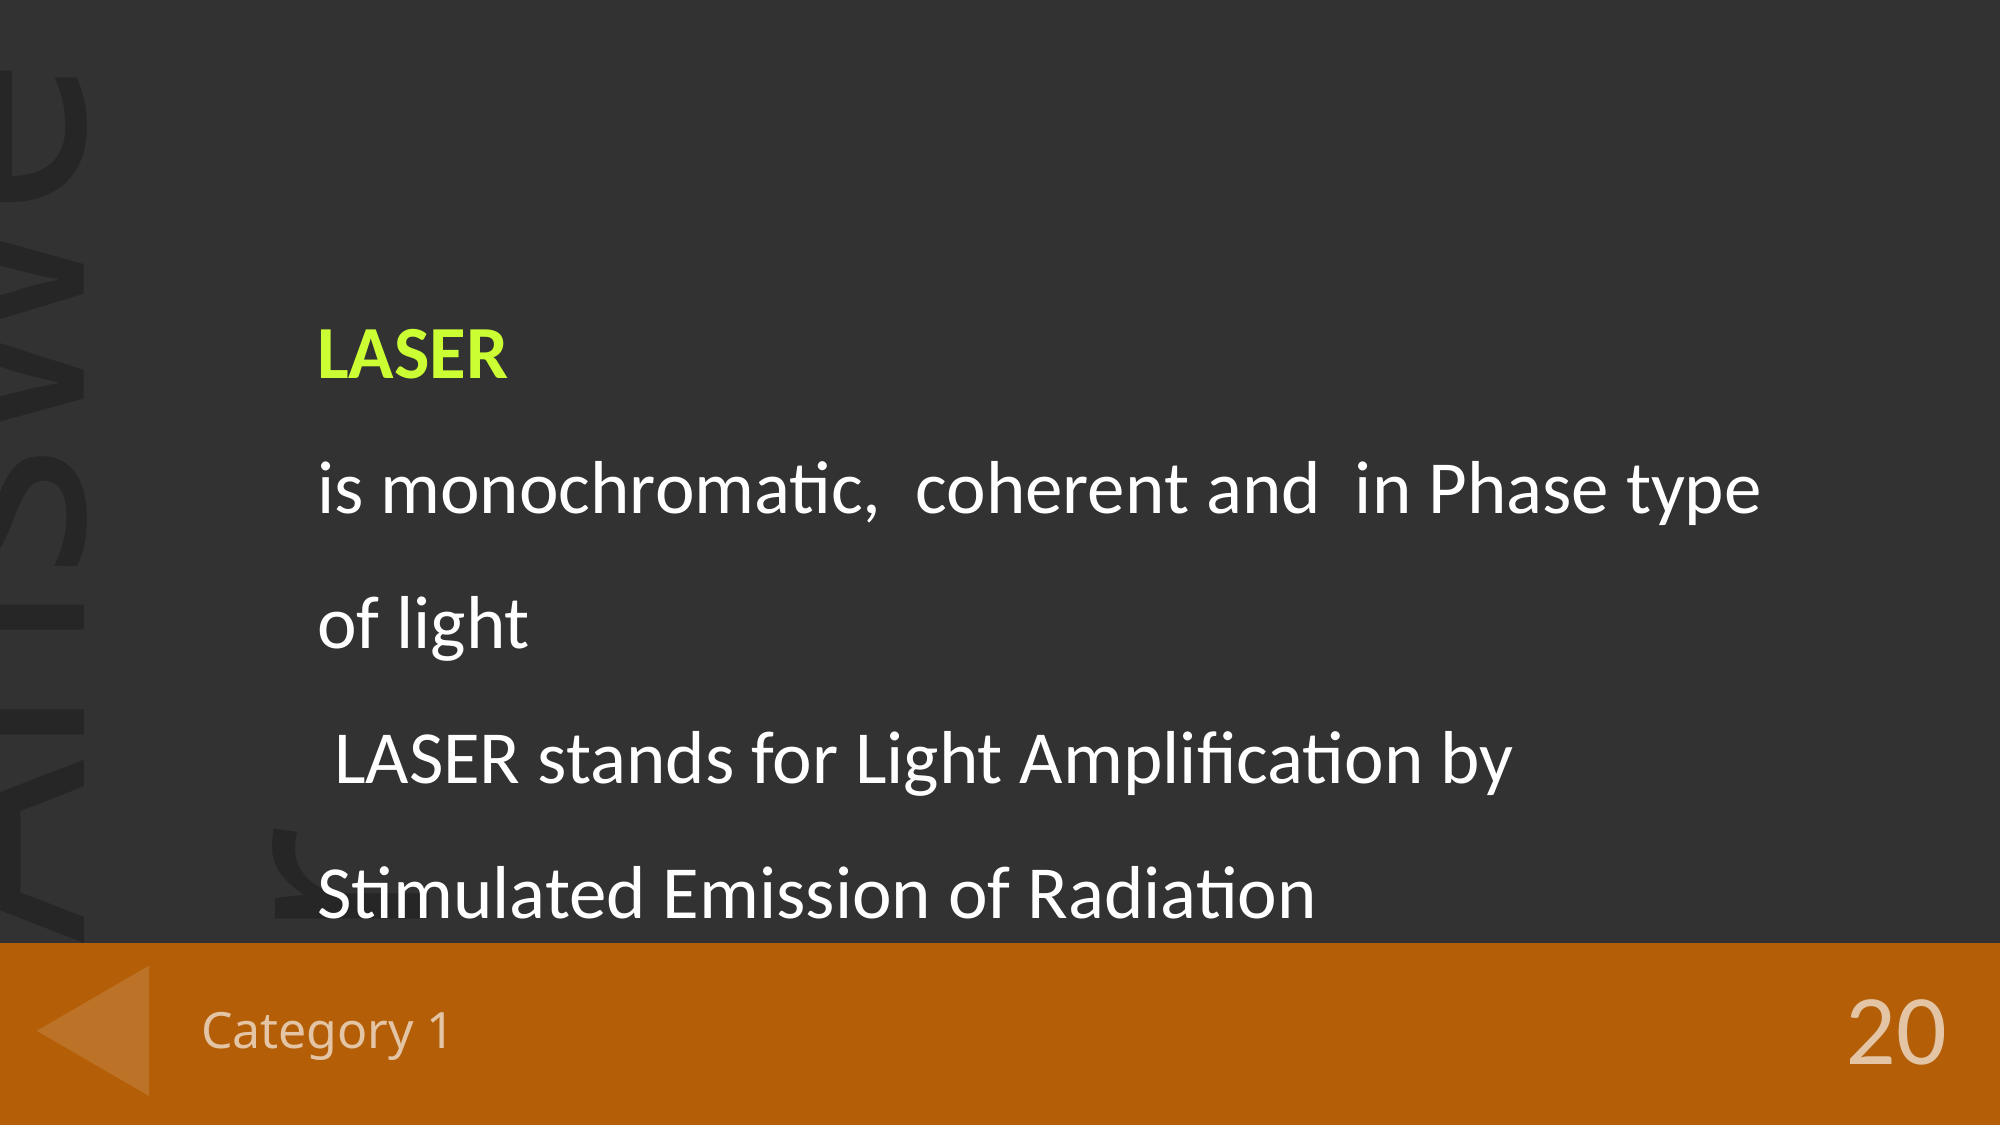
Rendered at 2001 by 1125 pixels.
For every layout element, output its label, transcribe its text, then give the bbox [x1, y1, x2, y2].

title Category 1 [185, 967, 1494, 1097]
list 20 [1494, 967, 1963, 1097]
list LASER is monochromatic, coherent and in Phase type of light LASER stands for Light Amplification by Stimulated Emission of Radiation [302, 307, 1854, 885]
